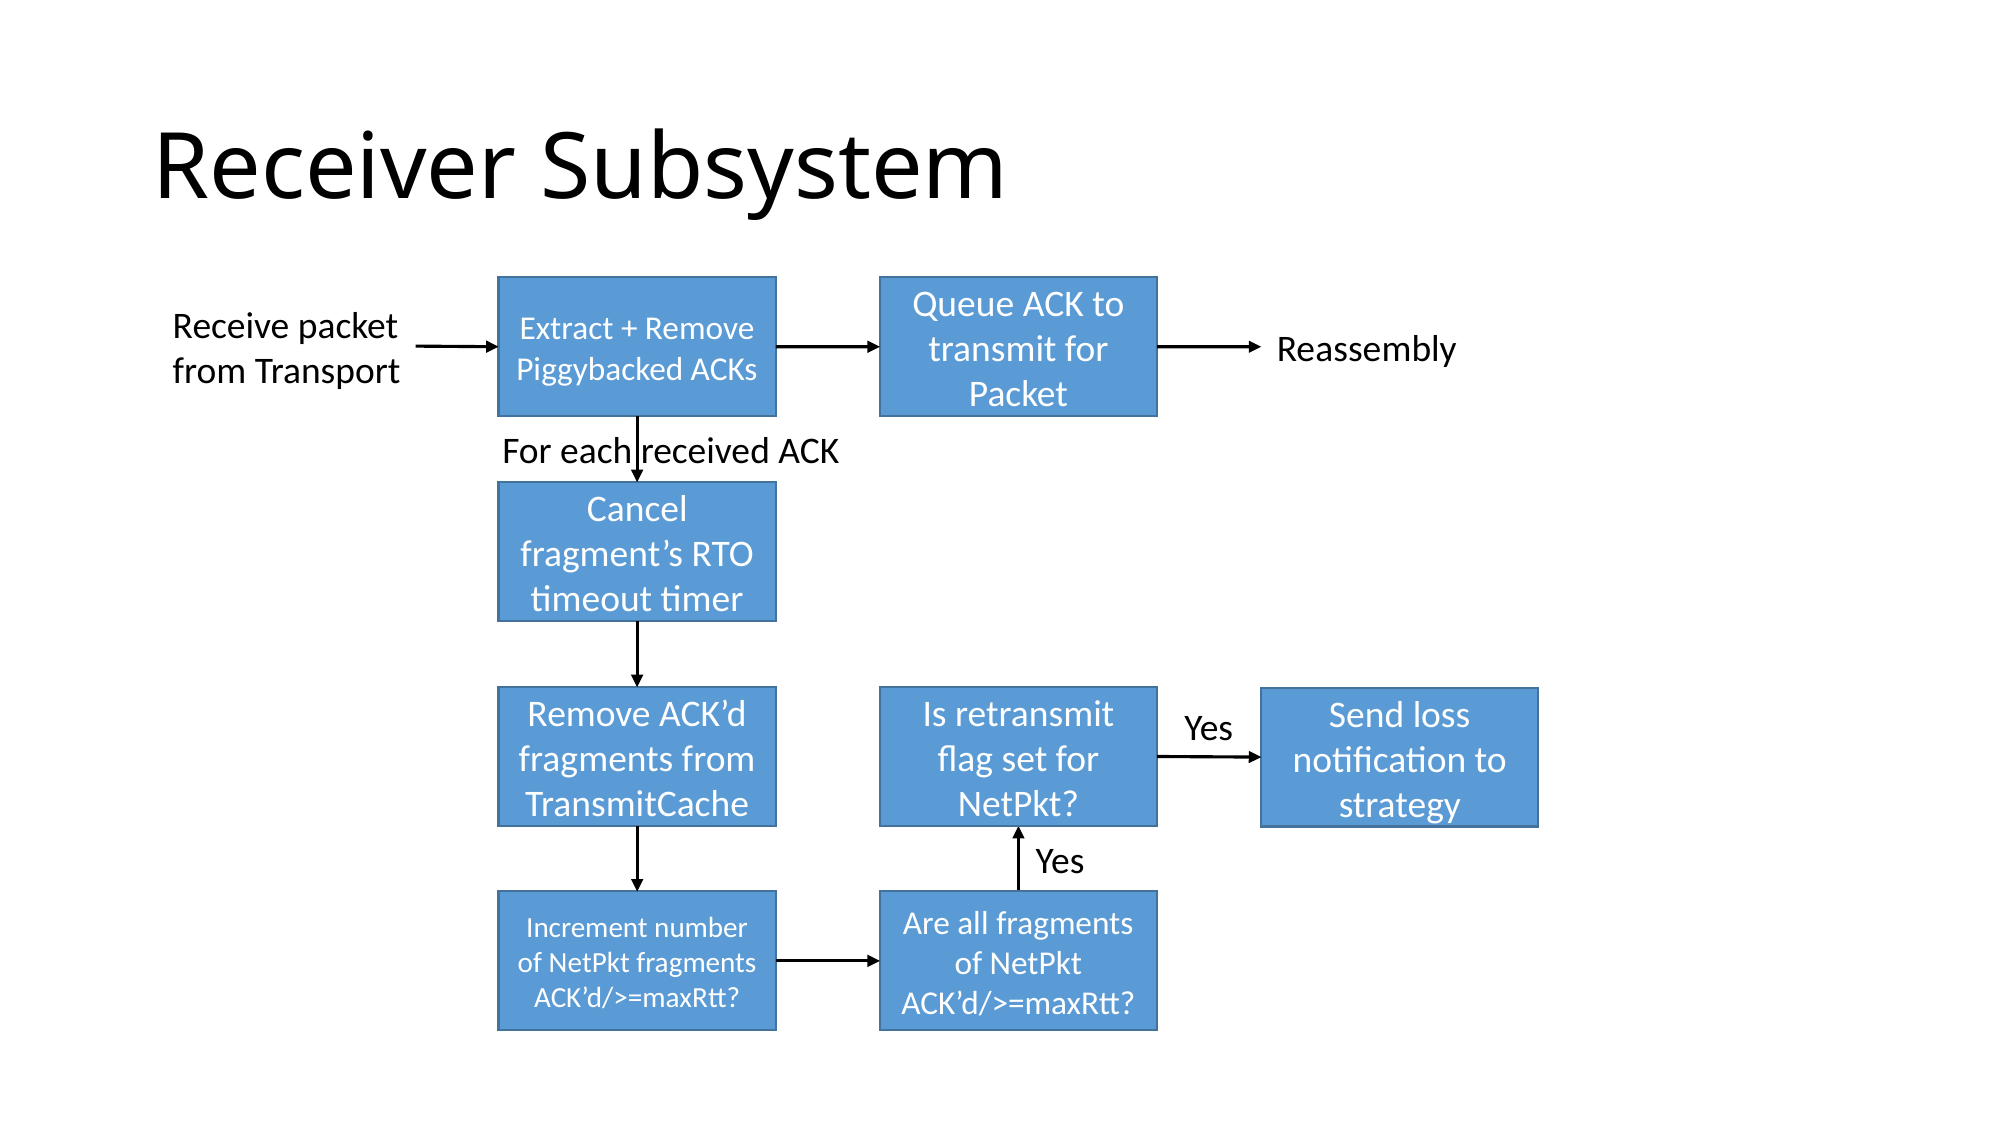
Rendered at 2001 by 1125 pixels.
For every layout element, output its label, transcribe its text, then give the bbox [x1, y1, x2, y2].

text_box For each received ACK [487, 418, 637, 479]
title Receiver Subsystem [137, 59, 1863, 278]
text_box Queue ACK to transmit for Packet [879, 276, 1158, 417]
text_box Receive packet from Transport [157, 293, 416, 399]
text_box Remove ACK’d fragments from TransmitCache [497, 686, 777, 827]
text_box Yes [1169, 695, 1249, 755]
text_box For each received ACK [638, 418, 855, 479]
text_box Yes [1020, 828, 1100, 889]
text_box Increment number of NetPkt fragments ACK’d/>=maxRtt? [497, 890, 777, 1031]
text_box Extract + Remove Piggybacked ACKs [497, 276, 777, 417]
text_box Send loss notification to strategy [1260, 687, 1539, 828]
text_box Reassembly [1262, 316, 1472, 377]
text_box Are all fragments of NetPkt ACK’d/>=maxRtt? [879, 890, 1158, 1031]
text_box Cancel fragment’s RTO timeout timer [497, 481, 777, 622]
text_box Is retransmit flag set for NetPkt? [879, 686, 1158, 827]
